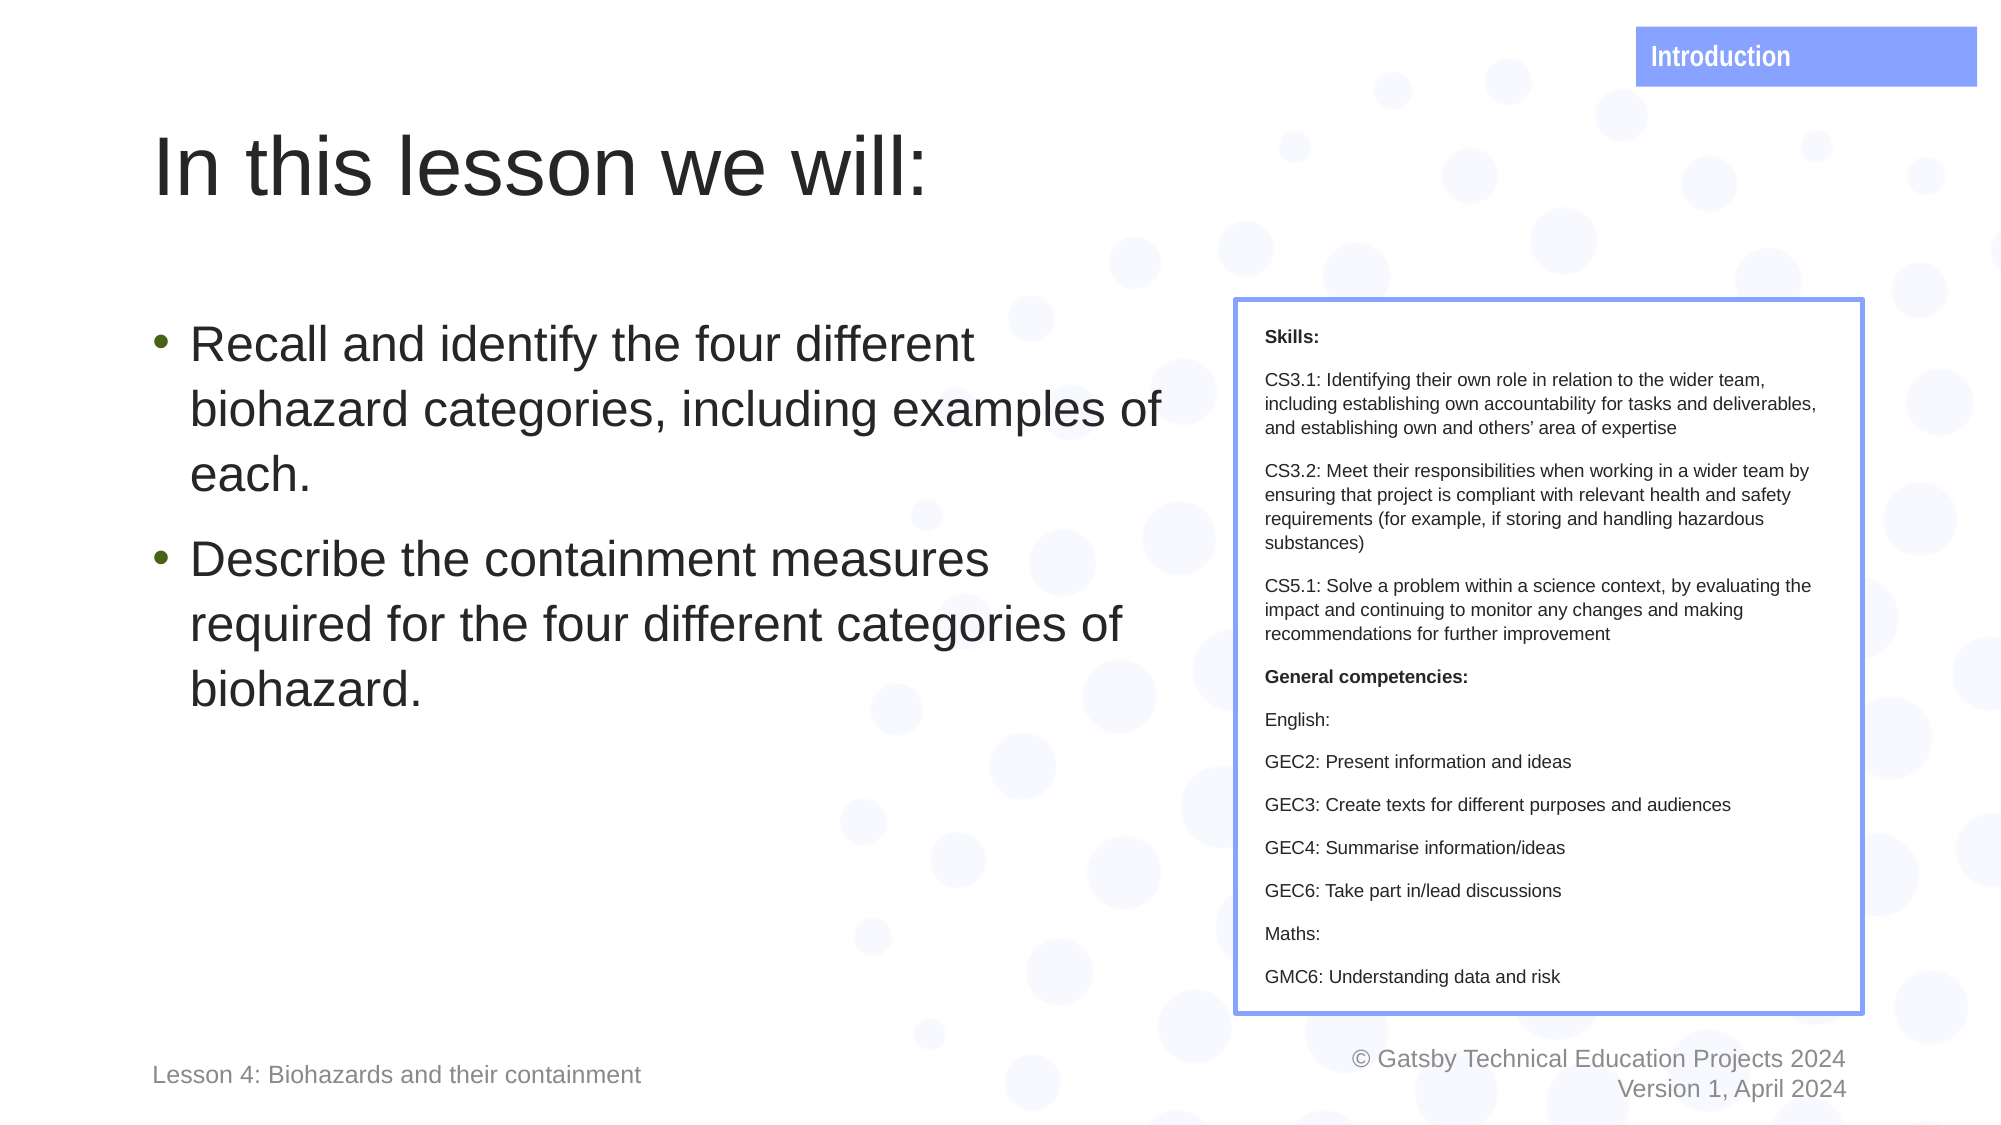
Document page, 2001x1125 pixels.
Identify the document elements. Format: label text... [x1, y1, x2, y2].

list Skills: CS3.1: Identifying their own role in relation to the wider team, including establishing own accountability for tasks and deliverables, and establishing own and others’ area of expertise CS3.2: Meet their responsibilities when working in a wider team by ensuring that project is compliant with relevant health and safety requirements (for example, if storing and handling hazardous substances) CS5.1: Solve a problem within a science context, by evaluating the impact and continuing to monitor any changes and making recommendations for further improvement General competencies: English: GEC2: Present information and ideas GEC3: Create texts for different purposes and audiences GEC4: Summarise information/ideas GEC6: Take part in/lead discussions Maths: GMC6: Understanding data and risk [1233, 297, 1865, 1016]
title In this lesson we will: [137, 59, 1863, 278]
list Introduction [1636, 26, 1978, 87]
list Lesson 4: Biohazards and their containment [137, 1042, 829, 1103]
list Recall and identify the four different biohazard categories, including examples of each. Describe the containment measures required for the four different categories of biohazard. [137, 299, 1188, 1014]
